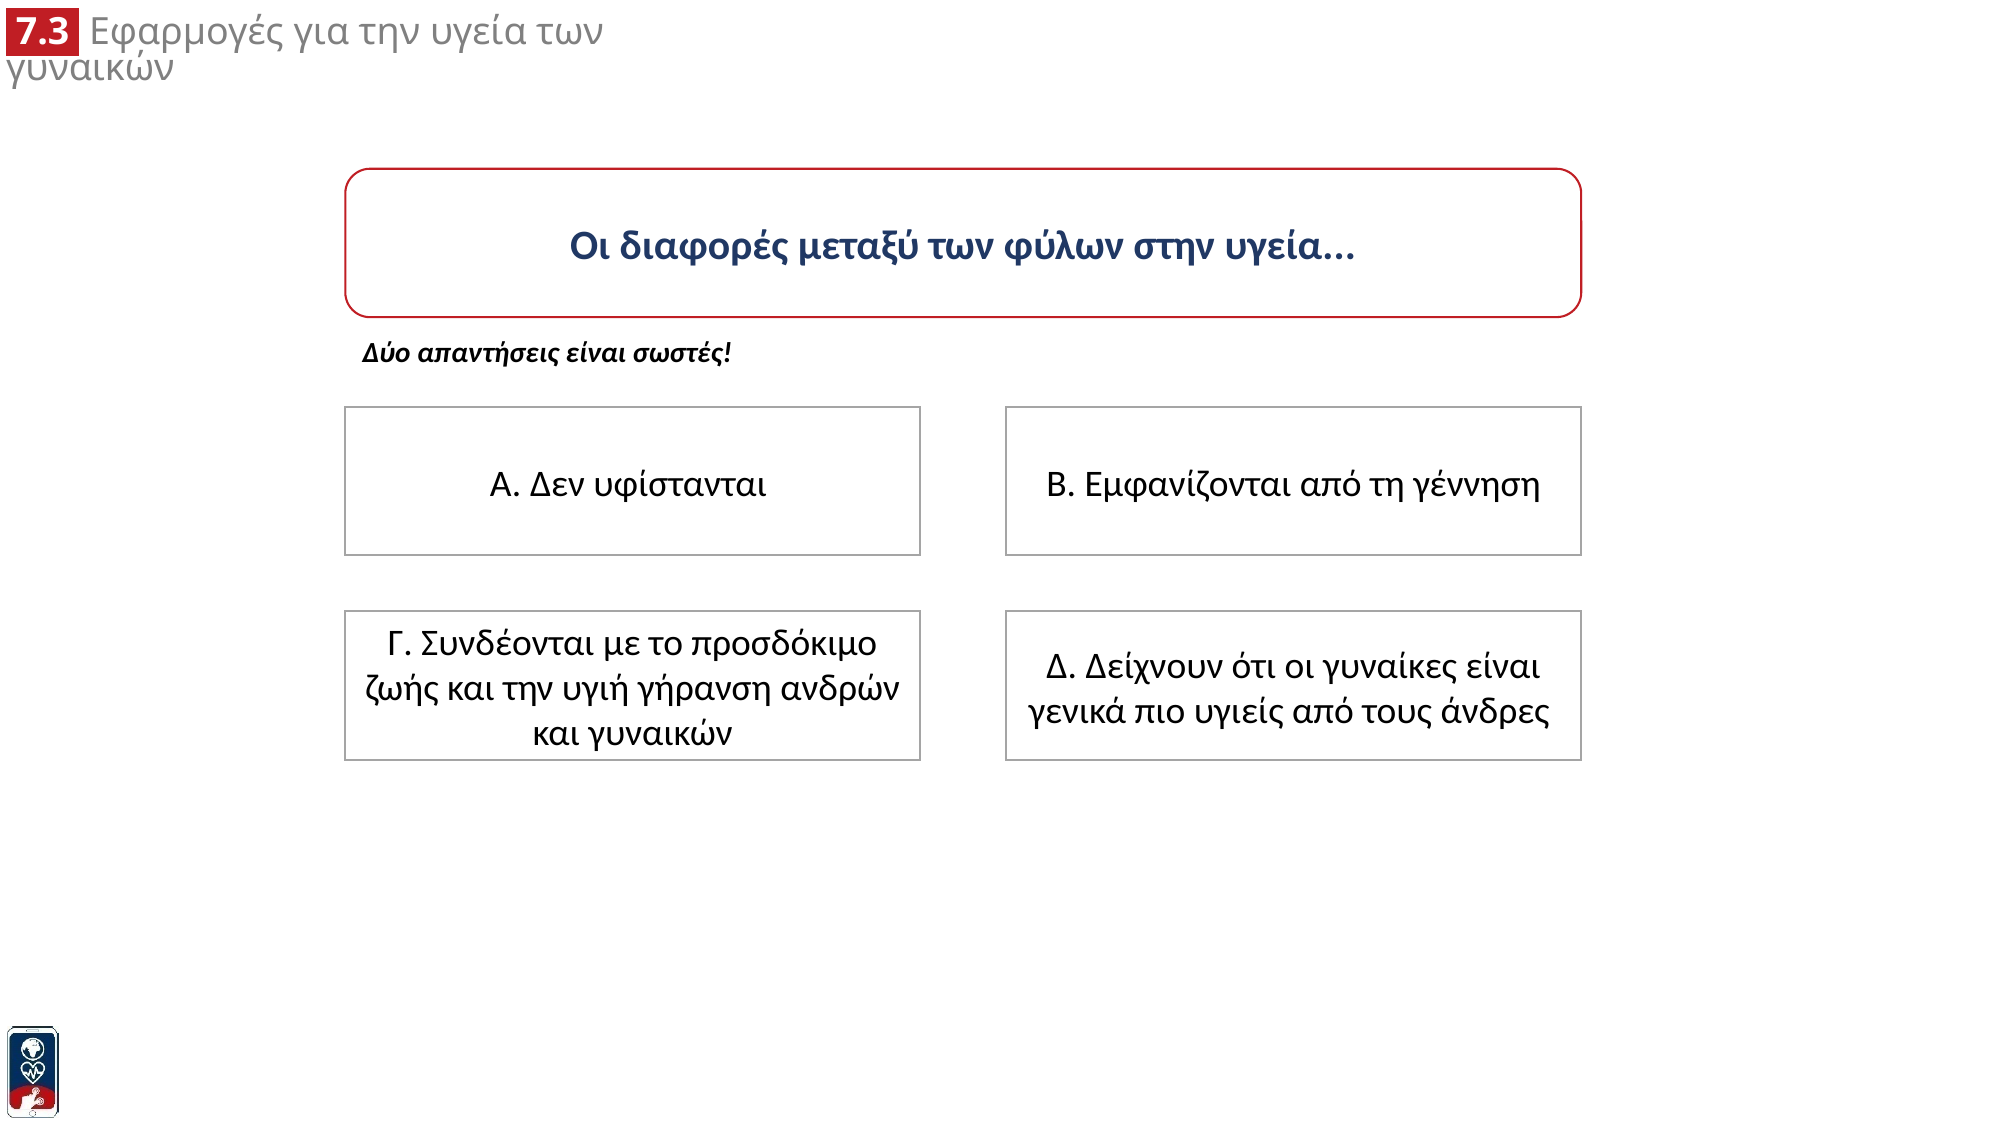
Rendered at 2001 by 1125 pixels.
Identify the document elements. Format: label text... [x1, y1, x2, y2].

text_box Α. Δεν υφίστανται [344, 406, 921, 556]
picture [7, 1026, 59, 1118]
text_box Δύο απαντήσεις είναι σωστές! [347, 325, 748, 376]
text_box Οι διαφορές μεταξύ των φύλων στην υγεία... [344, 167, 1583, 319]
text_box Δ. Δείχνουν ότι οι γυναίκες είναι γενικά πιο υγιείς από τους άνδρες [1005, 610, 1582, 761]
text_box Β. Εμφανίζονται από τη γέννηση [1005, 406, 1582, 556]
text_box Γ. Συνδέονται με το προσδόκιμο ζωής και την υγιή γήρανση ανδρών και γυναικών [344, 610, 921, 761]
